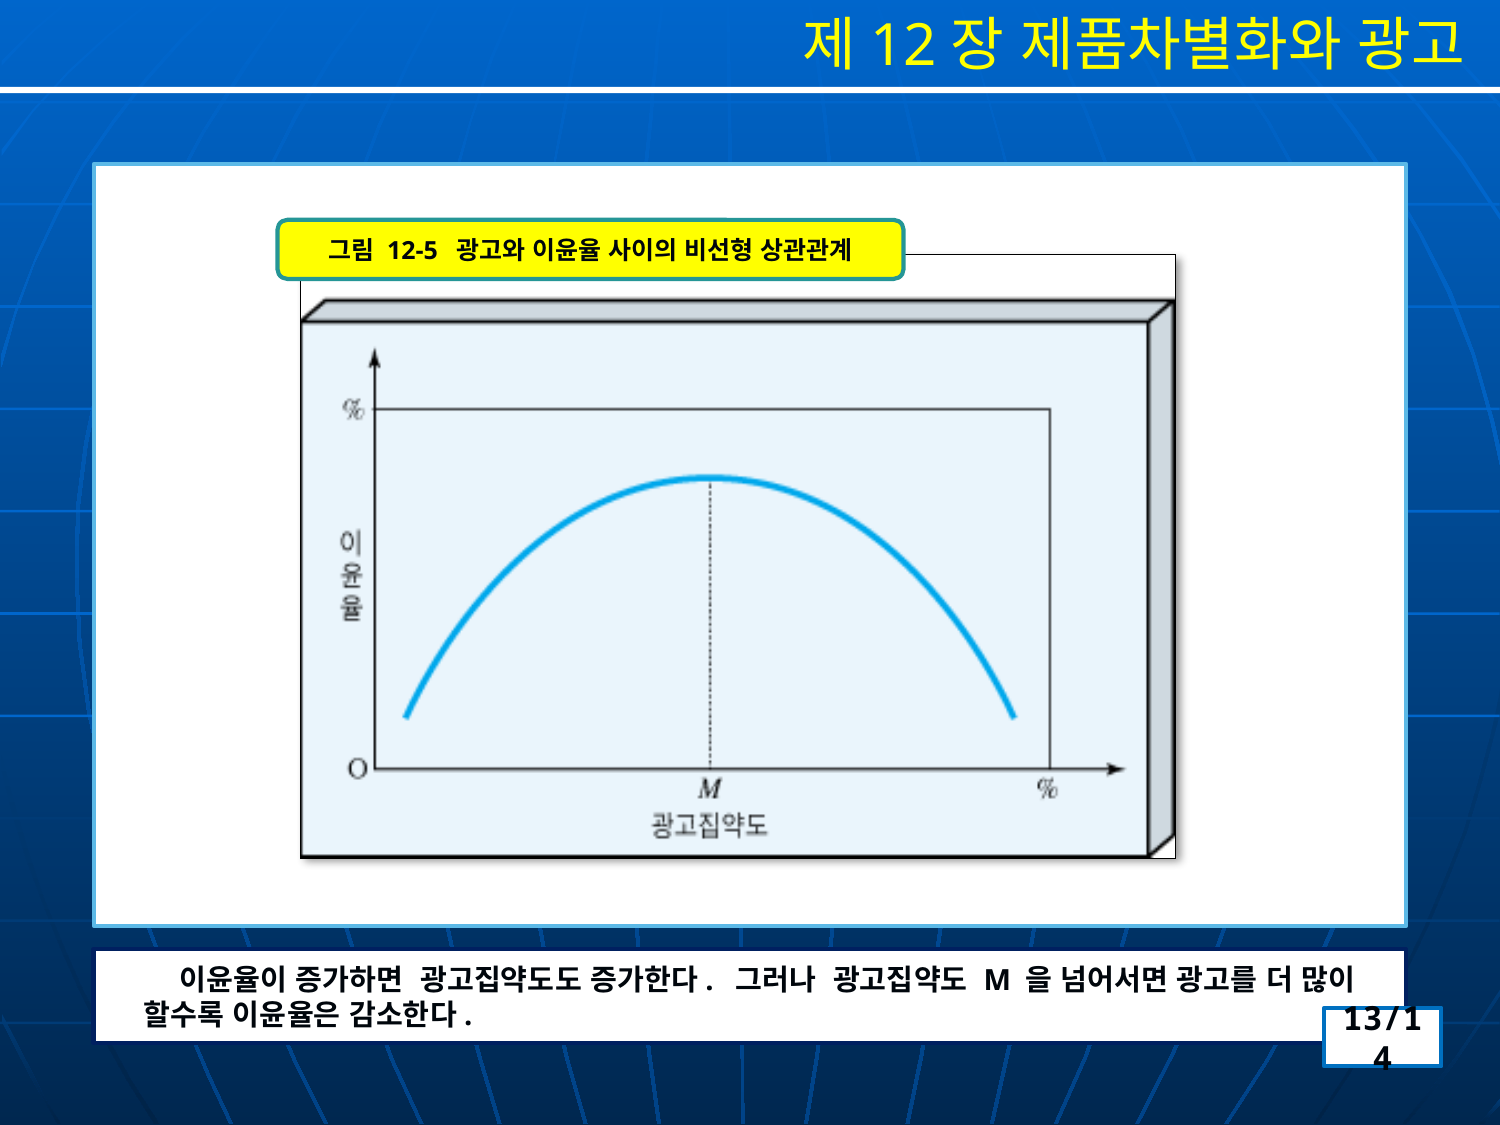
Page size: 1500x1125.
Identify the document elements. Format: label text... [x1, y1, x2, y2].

text_box 그림 12-5 광고와 이윤율 사이의 비선형 상관관계 [275, 217, 906, 282]
text_box [748, 0, 1500, 131]
picture [300, 255, 1176, 858]
text_box 이윤율이 증가하면 광고집약도도 증가한다. 그러나 광고집약도 M 을 넘어서면 광고를 더 많이 할수록 이윤율은 감소한다. [91, 947, 1408, 1045]
text_box 13/14 [1322, 1006, 1443, 1068]
text_box [92, 162, 1408, 928]
